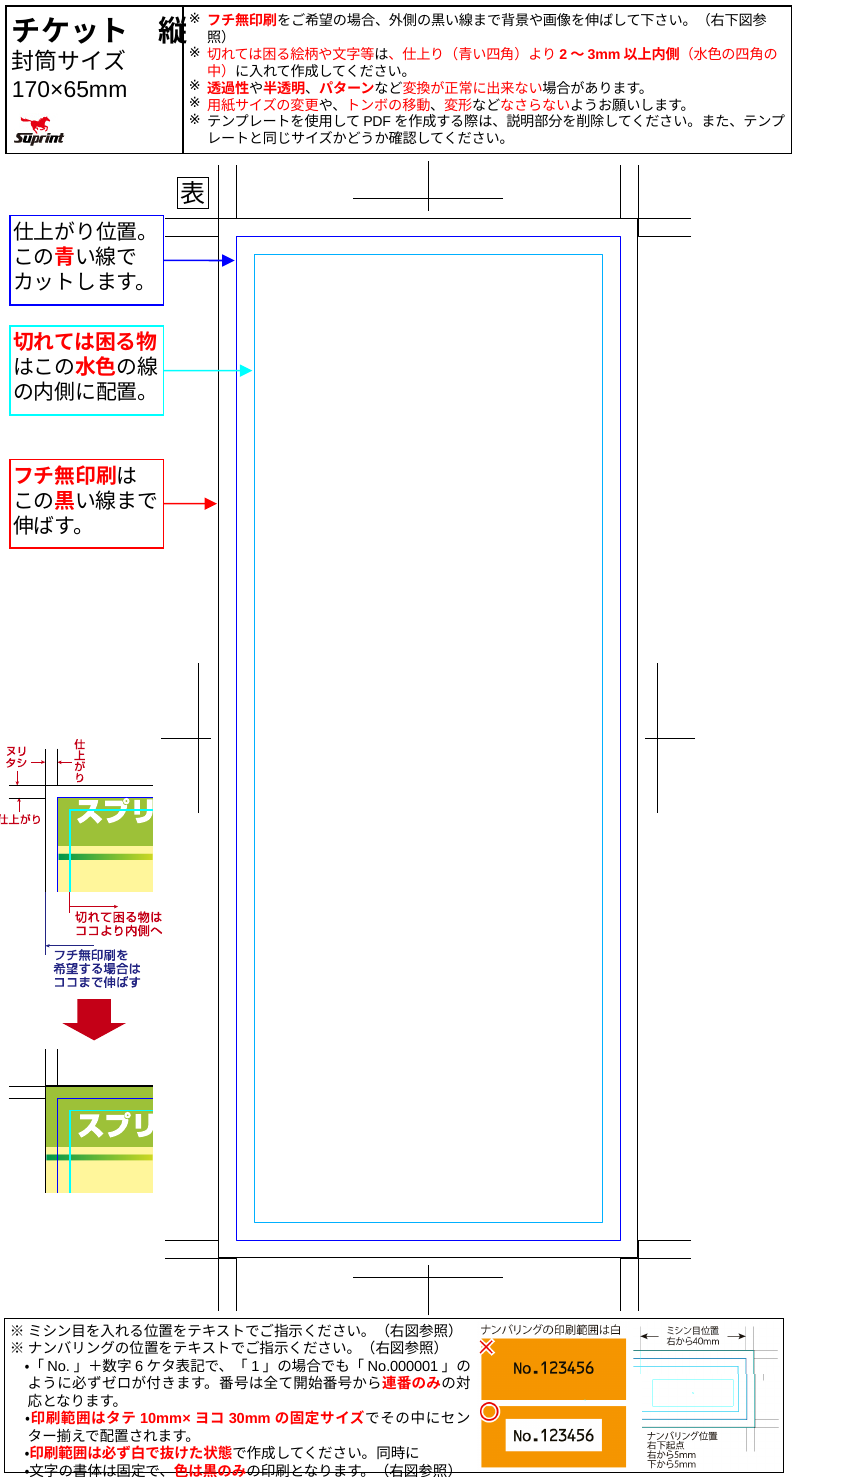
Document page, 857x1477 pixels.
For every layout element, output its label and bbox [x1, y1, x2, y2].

picture [633, 1321, 783, 1471]
picture [11, 113, 66, 148]
picture [477, 1321, 630, 1471]
